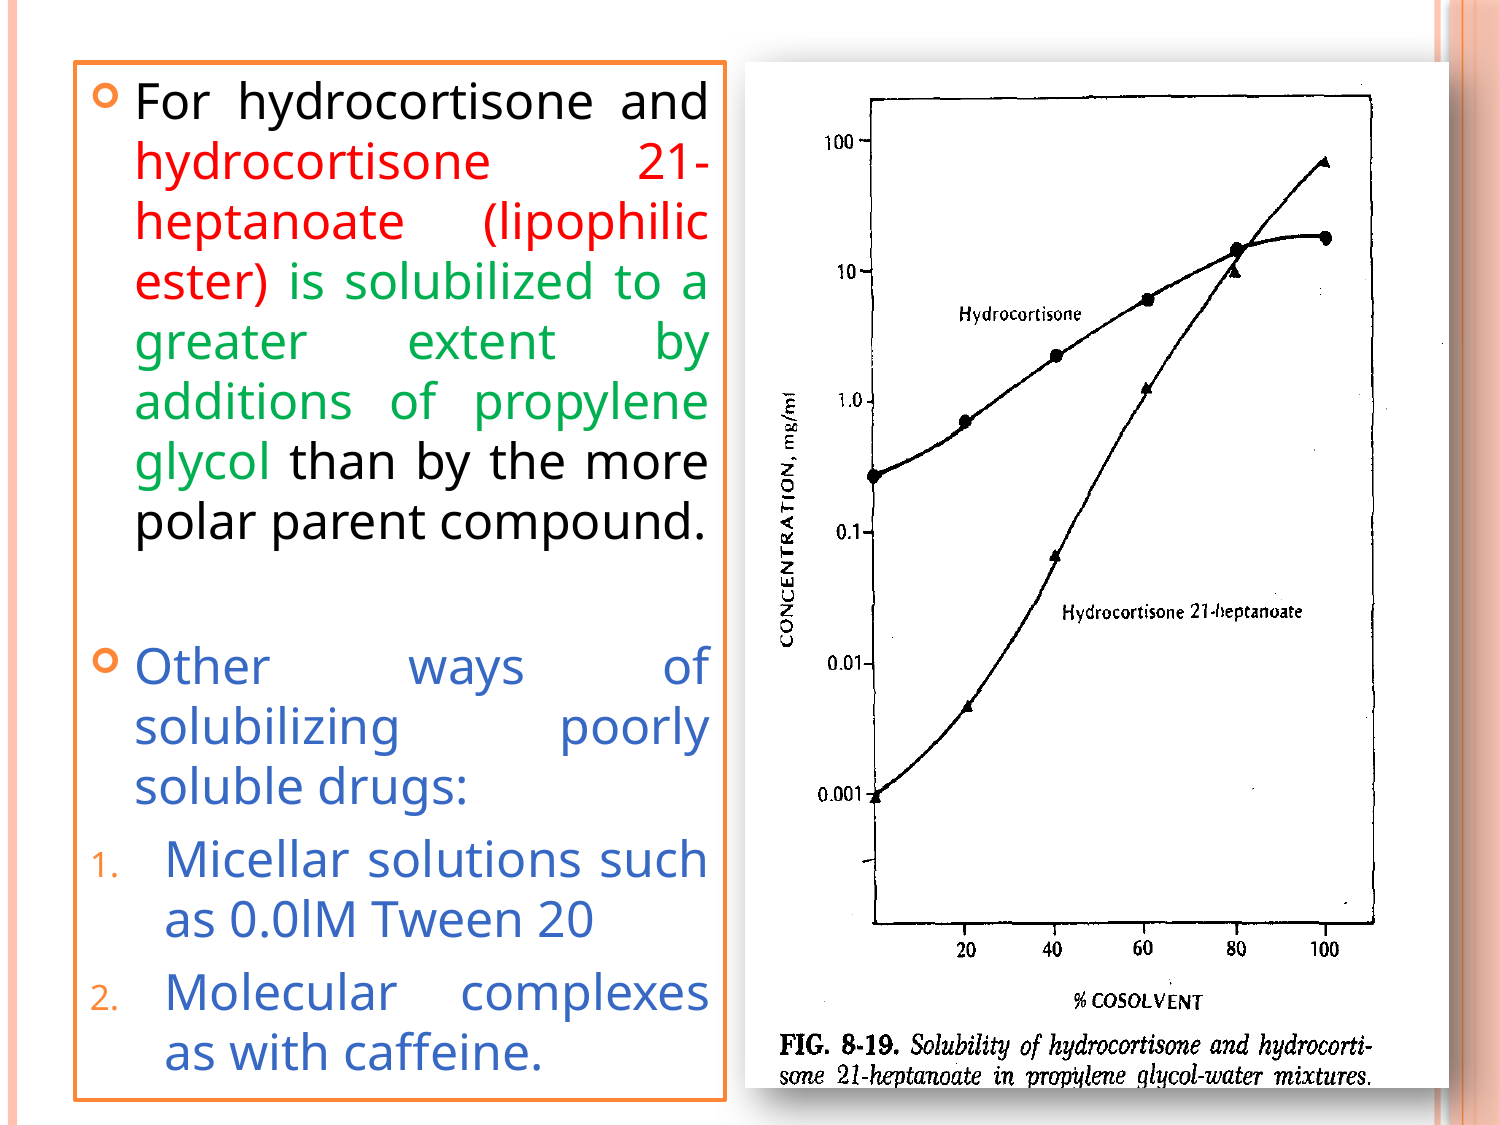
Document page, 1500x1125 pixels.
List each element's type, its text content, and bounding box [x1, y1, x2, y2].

picture [745, 61, 1450, 1088]
list For hydrocortisone and hydrocortisone 21-heptanoate (lipophilic ester) is solubilized to a greater extent by additions of propylene glycol than by the more polar parent compound. Other ways of solubilizing poorly soluble drugs: Micellar solutions such as 0.0lM Tween 20 Molecular complexes as with caffeine. [73, 60, 727, 1102]
